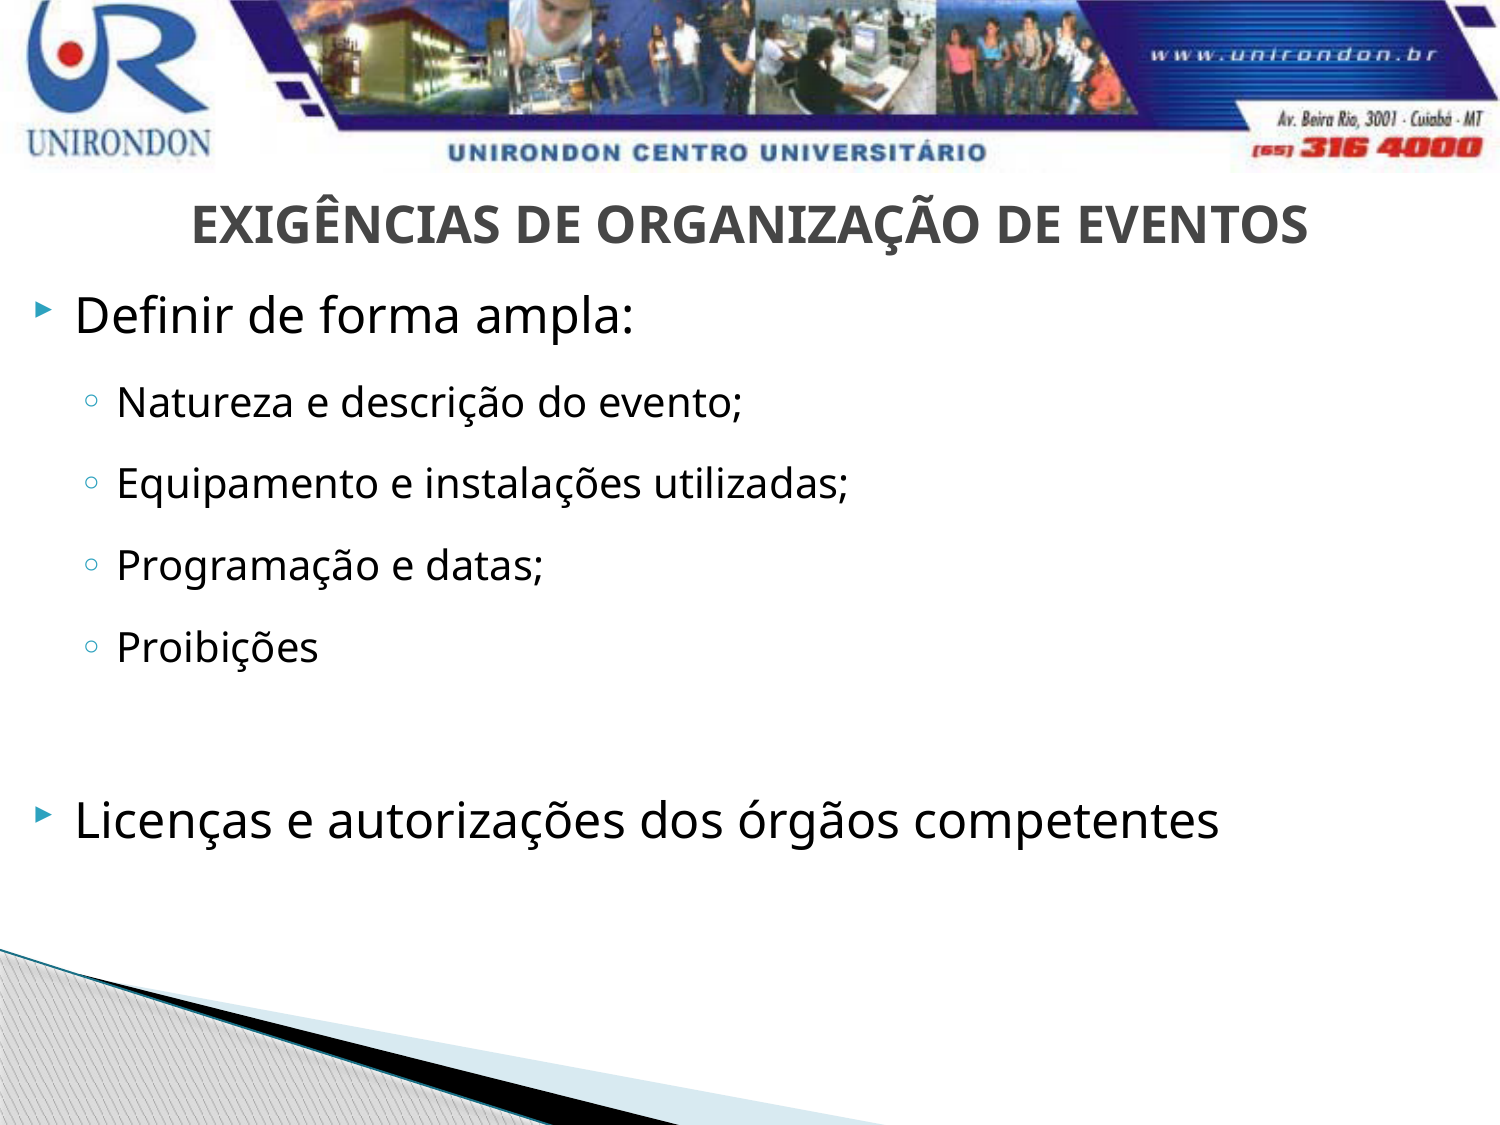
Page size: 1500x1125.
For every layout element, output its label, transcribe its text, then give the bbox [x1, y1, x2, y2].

list Definir de forma ampla: Natureza e descrição do evento; Equipamento e instalações utilizadas; Programação e datas; Proibições Licenças e autorizações dos órgãos competentes [0, 246, 1477, 1079]
picture [0, 0, 1500, 174]
title EXIGÊNCIAS DE ORGANIZAÇÃO DE EVENTOS [0, 183, 1500, 270]
